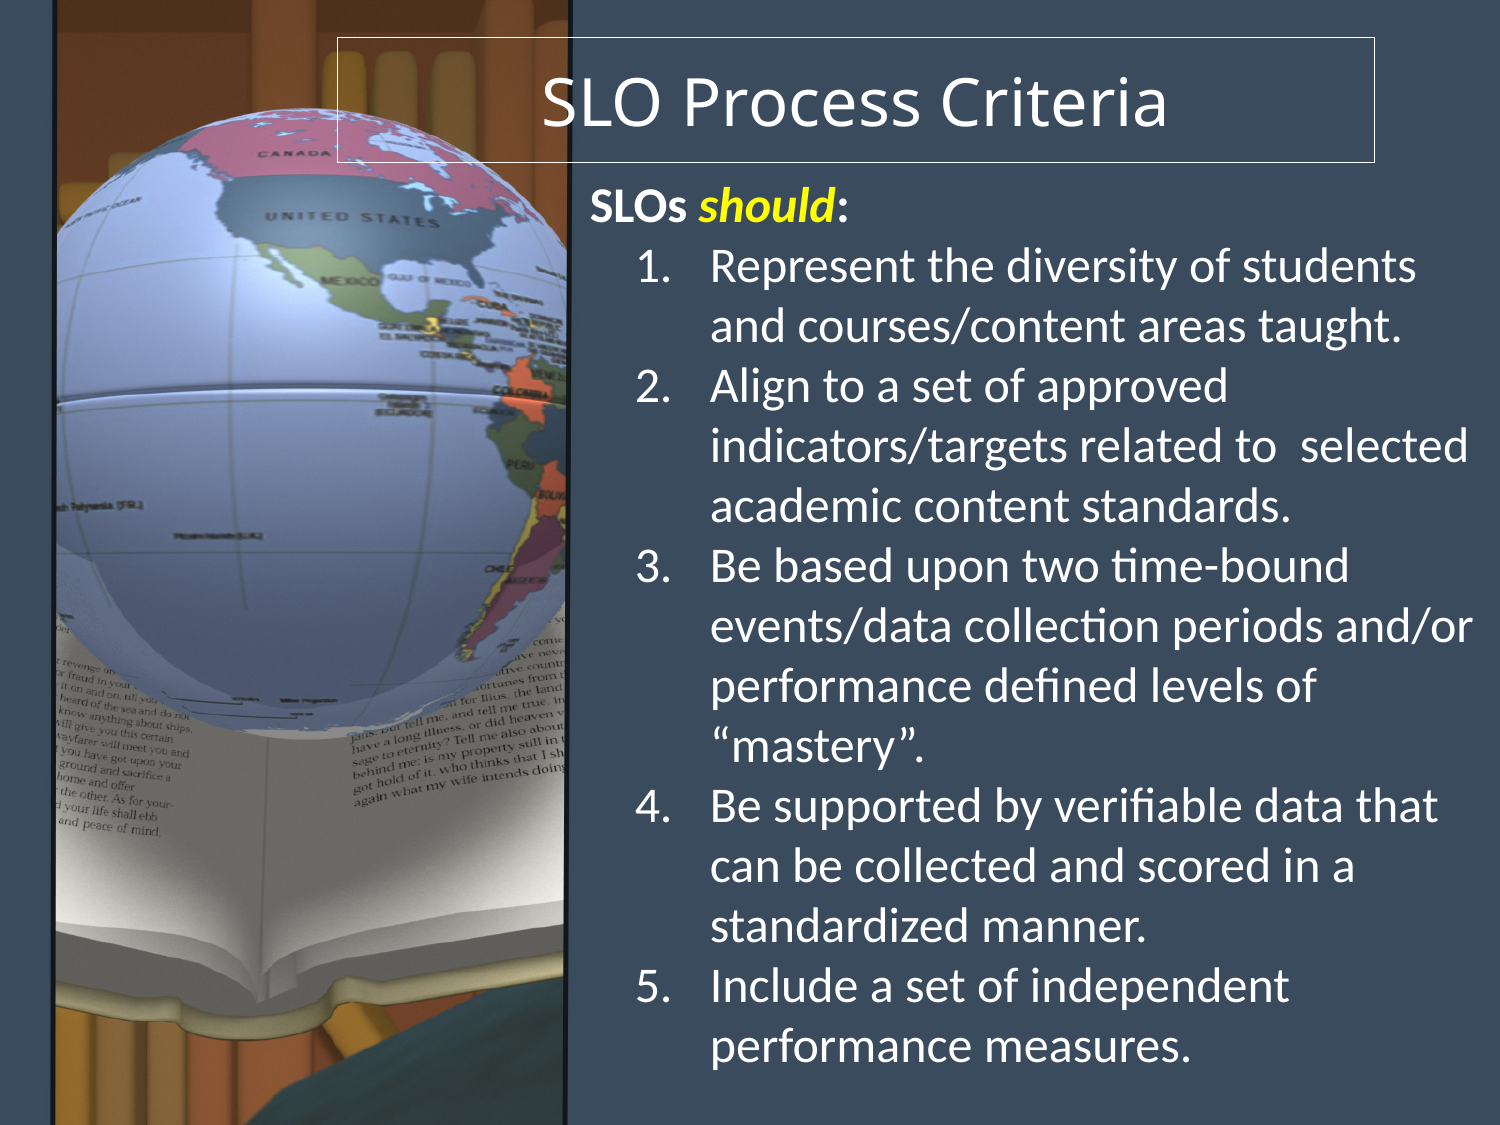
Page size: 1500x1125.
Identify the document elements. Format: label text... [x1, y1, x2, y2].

text_box [212, 387, 575, 1013]
text_box SLO Process Criteria [337, 37, 1375, 163]
text_box SLOs should: Represent the diversity of students and courses/content areas taught. Align to a set of approved indicators/targets related to selected academic content standards. Be based upon two time-bound events/data collection periods and/or performance defined levels of “mastery”. Be supported by verifiable data that can be collected and scored in a standardized manner. Include a set of independent performance measures. [575, 165, 1500, 1080]
picture [0, 0, 1500, 1125]
